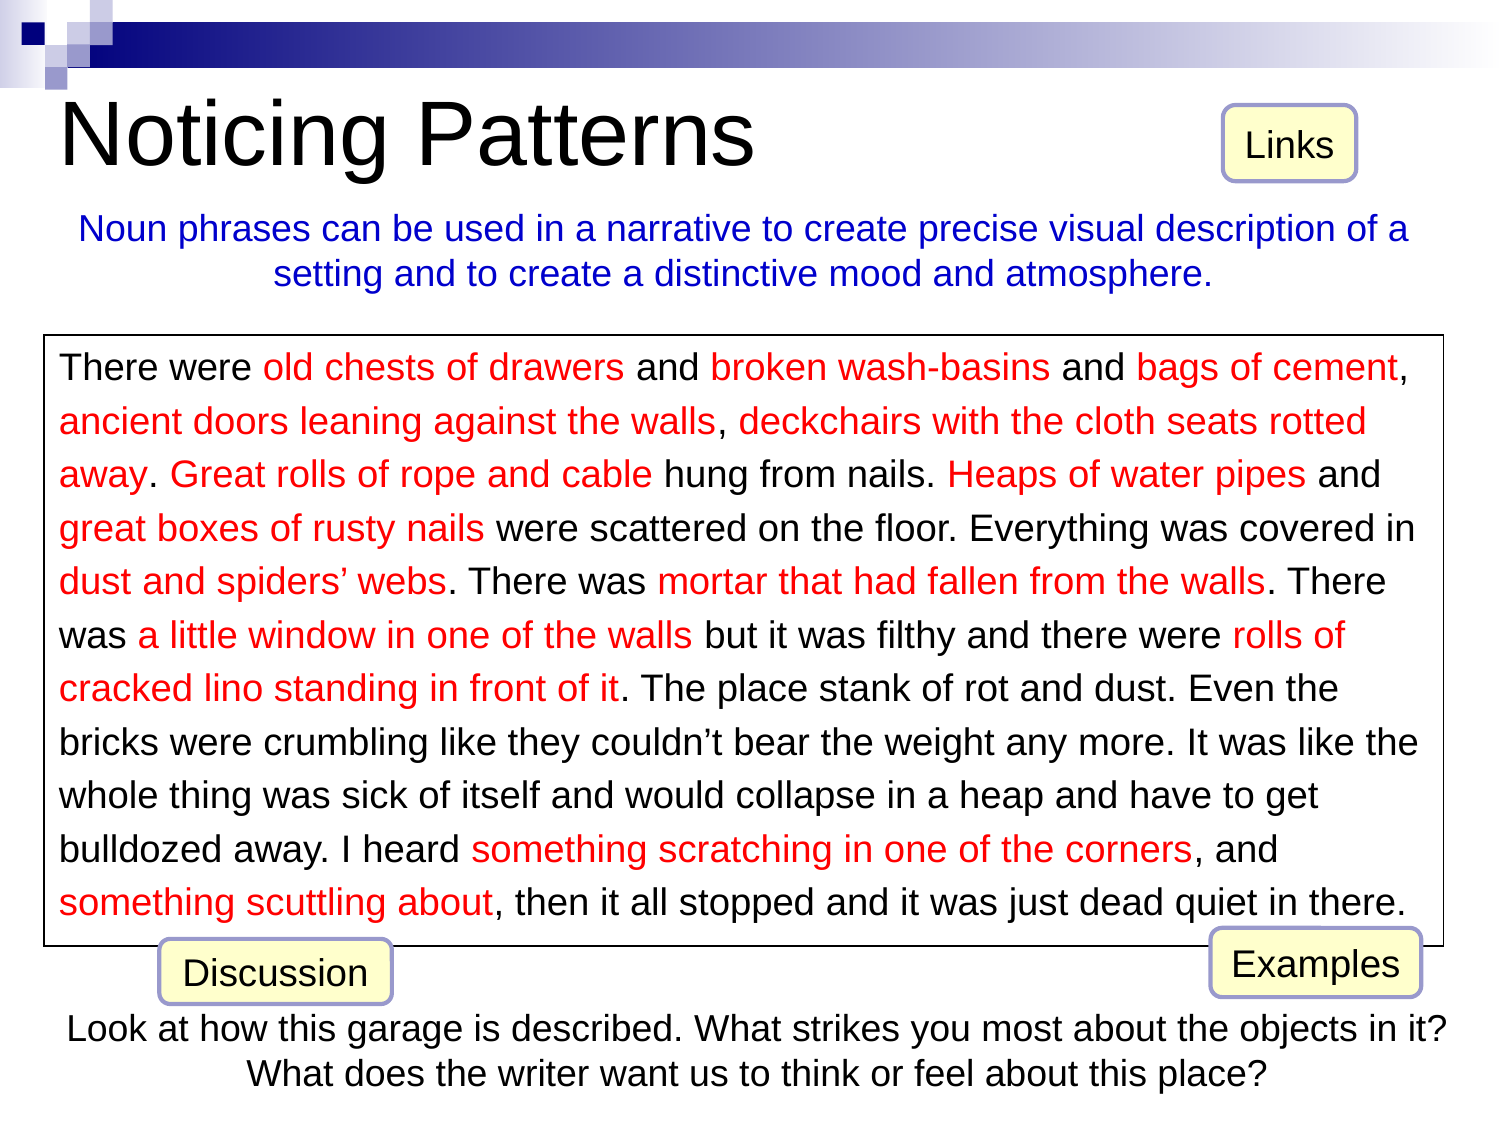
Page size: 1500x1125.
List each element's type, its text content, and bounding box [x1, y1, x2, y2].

list There were old chests of drawers and broken wash-basins and bags of cement, ancient doors leaning against the walls, deckchairs with the cloth seats rotted away. Great rolls of rope and cable hung from nails. Heaps of water pipes and great boxes of rusty nails were scattered on the floor. Everything was covered in dust and spiders’ webs. There was mortar that had fallen from the walls. There was a little window in one of the walls but it was filthy and there were rolls of cracked lino standing in front of it. The place stank of rot and dust. Even the bricks were crumbling like they couldn’t bear the weight any more. It was like the whole thing was sick of itself and would collapse in a heap and have to get bulldozed away. I heard something scratching in one of the corners, and something scuttling about, then it all stopped and it was just dead quiet in there. [43, 334, 1444, 947]
text_box Look at how this garage is described. What strikes you most about the objects in it? What does the writer want us to think or feel about this place? [43, 997, 1471, 1102]
title Noticing Patterns [43, 24, 1395, 197]
text_box Noun phrases can be used in a narrative to create precise visual description of a setting and to create a distinctive mood and atmosphere. [43, 197, 1444, 302]
text_box Discussion [157, 936, 394, 1007]
text_box Examples [1208, 925, 1424, 1000]
text_box Links [1220, 102, 1359, 184]
